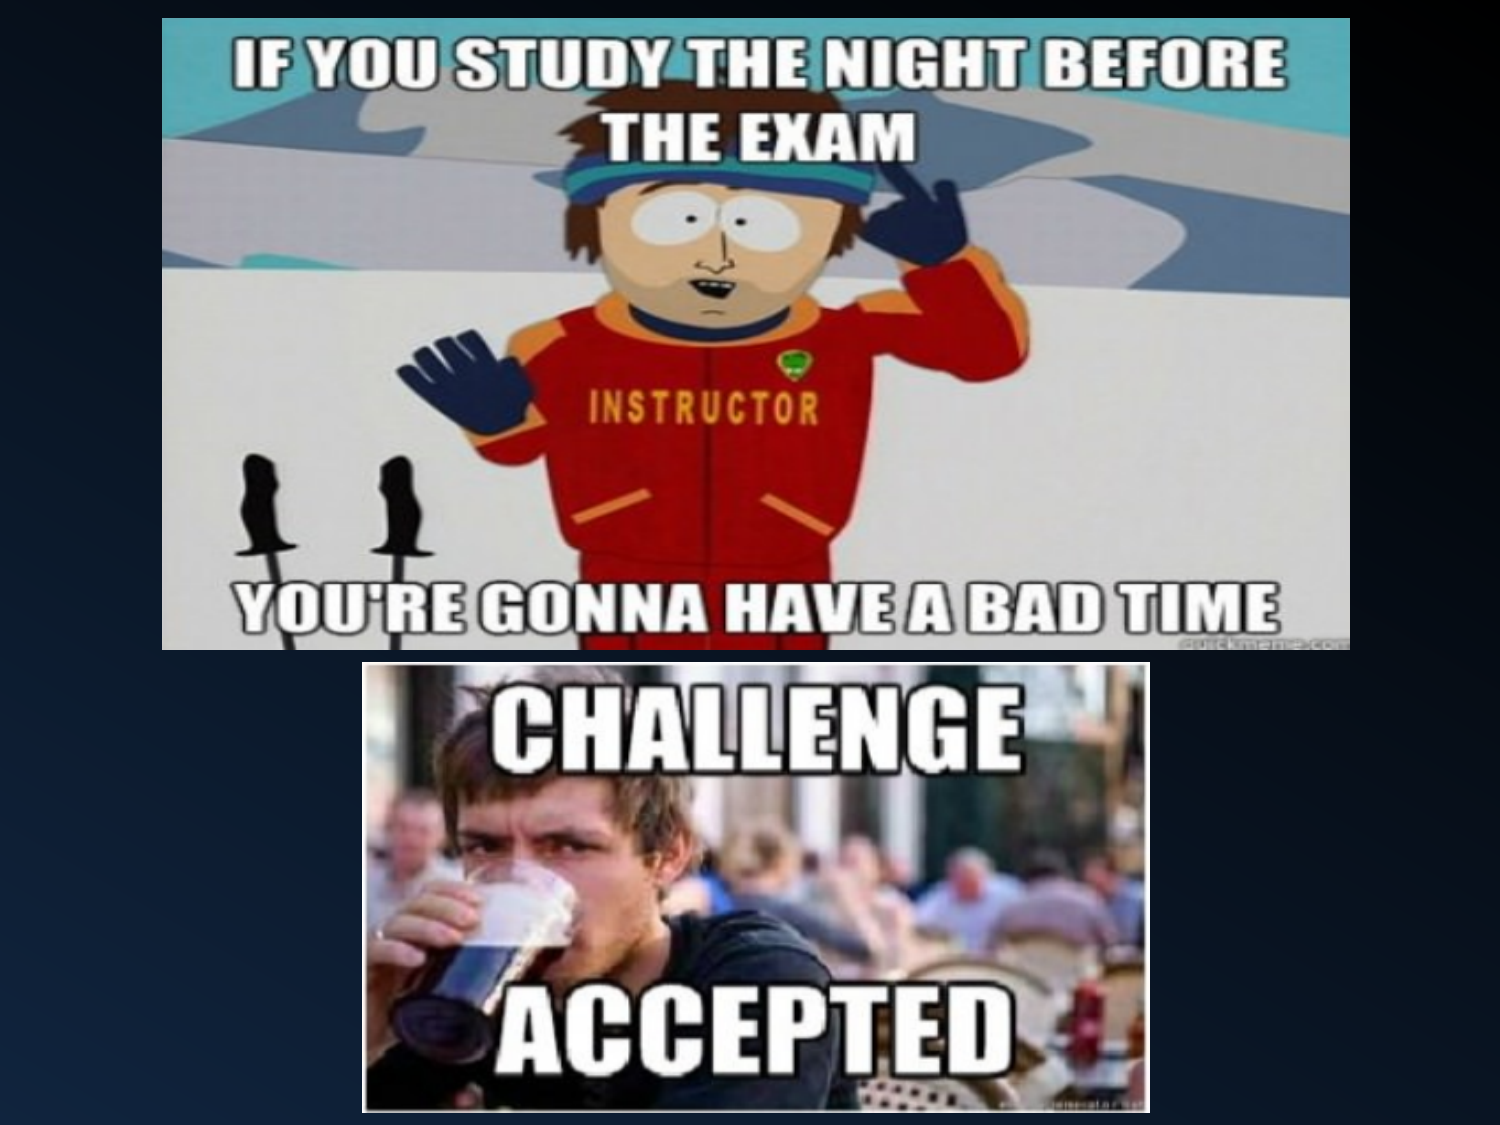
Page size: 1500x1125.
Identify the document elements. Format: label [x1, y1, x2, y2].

picture [162, 18, 1351, 651]
picture [362, 662, 1151, 1113]
